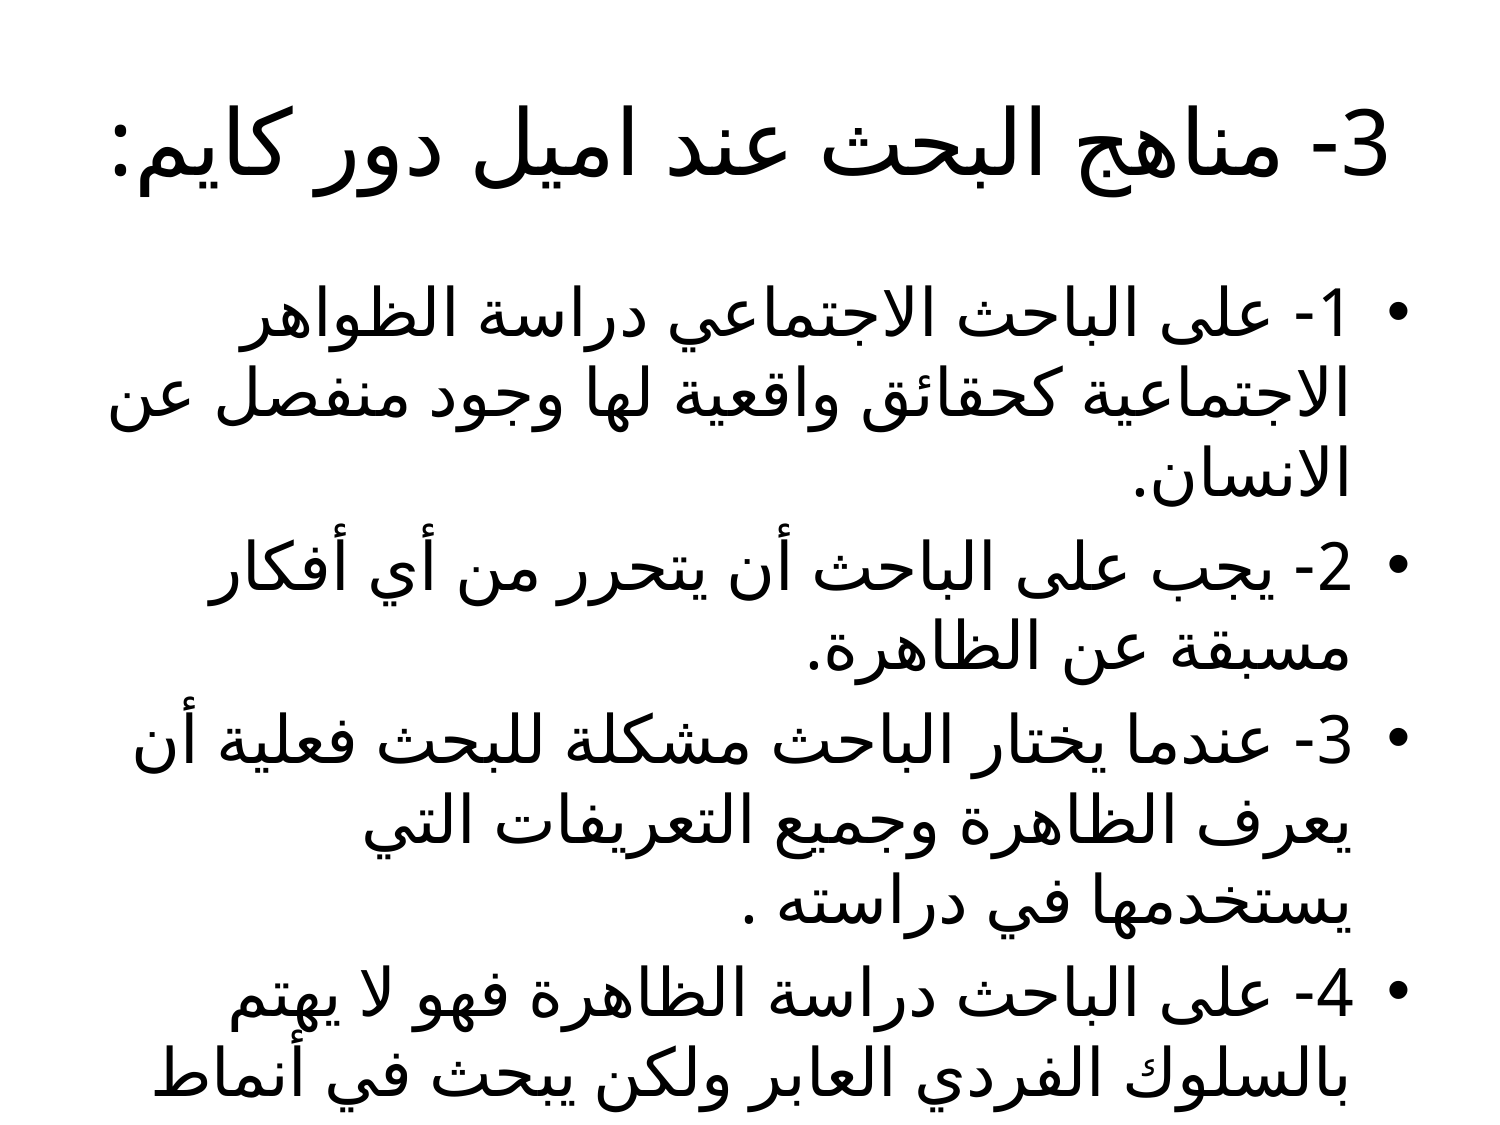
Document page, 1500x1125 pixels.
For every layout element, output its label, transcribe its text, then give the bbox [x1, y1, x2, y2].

list 1- على الباحث الاجتماعي دراسة الظواهر الاجتماعية كحقائق واقعية لها وجود منفصل عن الانسان. 2- يجب على الباحث أن يتحرر من أي أفكار مسبقة عن الظاهرة. 3- عندما يختار الباحث مشكلة للبحث فعلية أن يعرف الظاهرة وجميع التعريفات التي يستخدمها في دراسته . 4- على الباحث دراسة الظاهرة فهو لا يهتم بالسلوك الفردي العابر ولكن يبحث في أنماط السلوك المتكررة. [75, 262, 1425, 1005]
title 3- مناهج البحث عند اميل دور كايم: [75, 45, 1425, 233]
